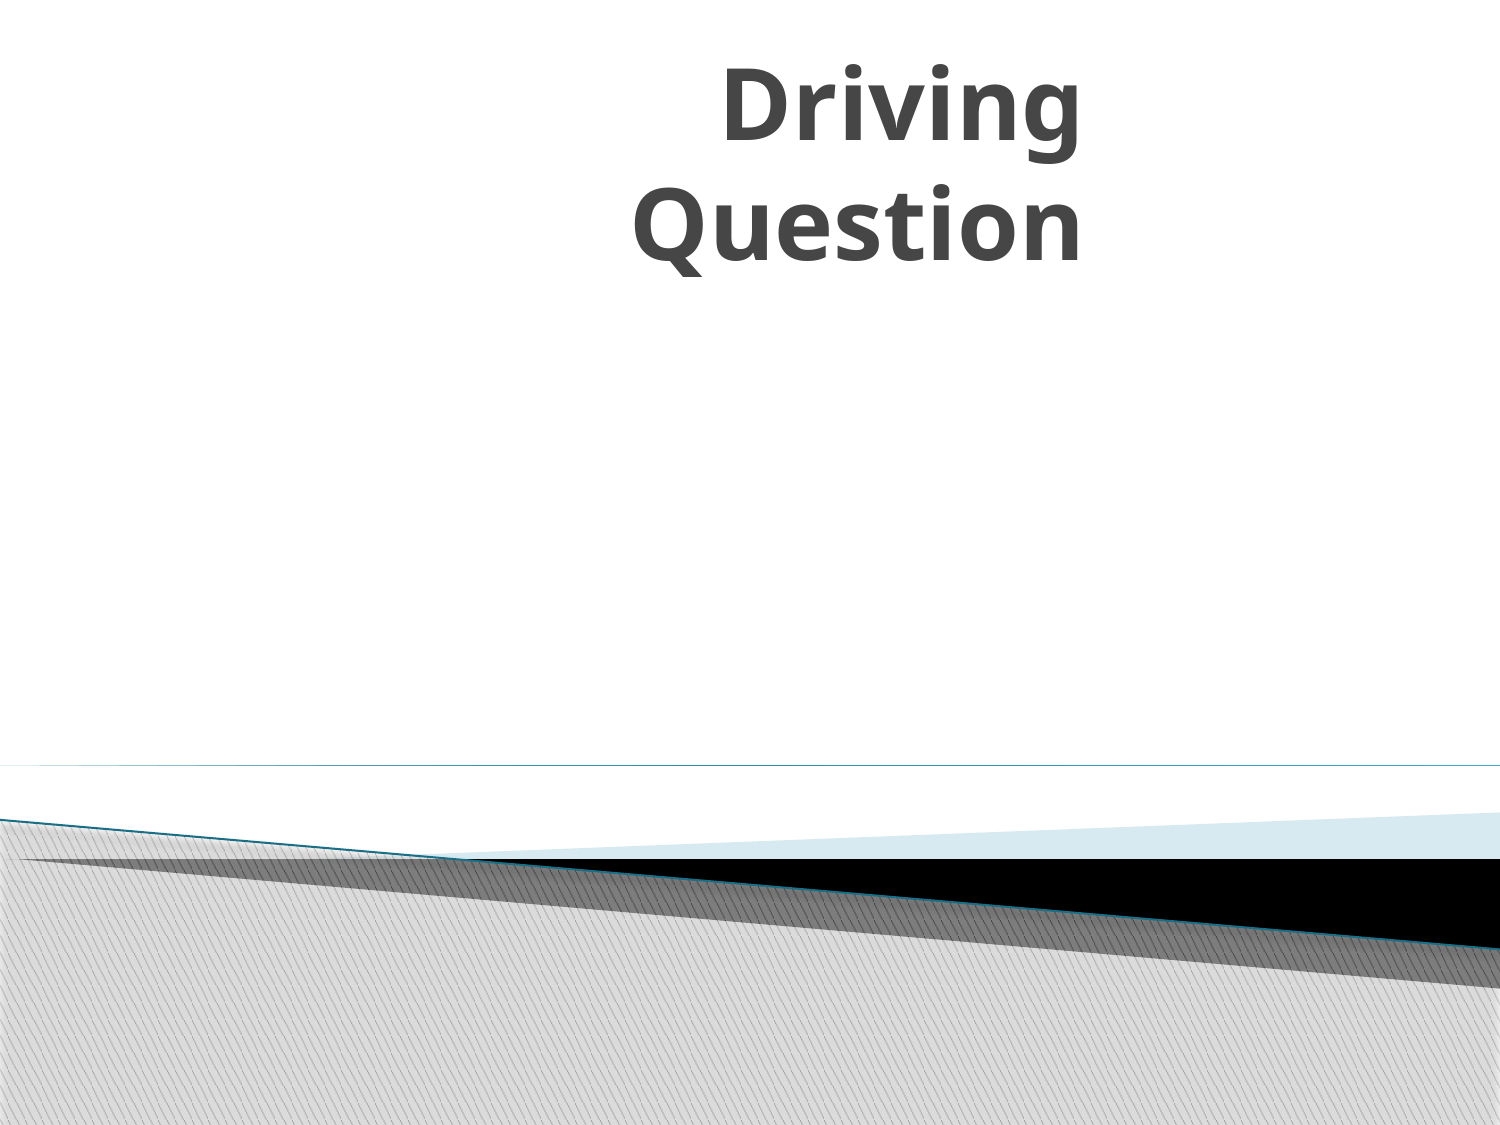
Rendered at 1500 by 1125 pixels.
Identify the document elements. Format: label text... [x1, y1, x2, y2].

picture [5, 859, 1500, 989]
title Driving Question [350, 24, 1100, 288]
